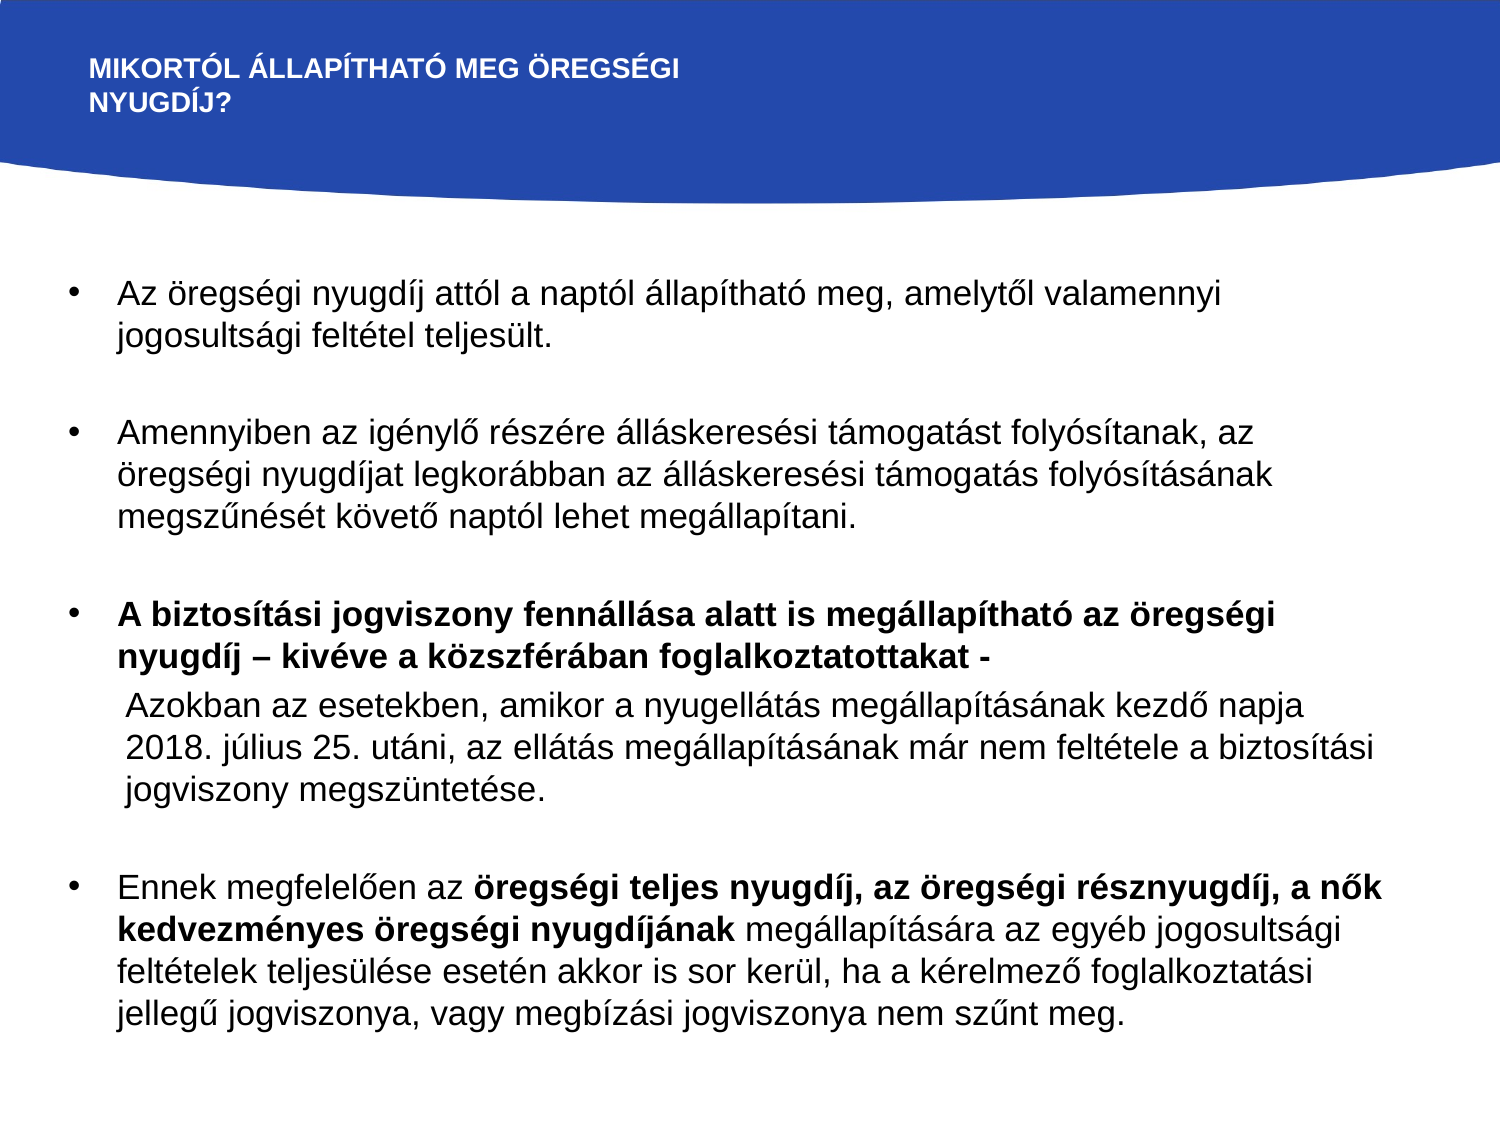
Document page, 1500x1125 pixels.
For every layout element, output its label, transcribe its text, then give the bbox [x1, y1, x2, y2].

list Az öregségi nyugdíj attól a naptól állapítható meg, amelytől valamennyi jogosultsági feltétel teljesült. Amennyiben az igénylő részére álláskeresési támogatást folyósítanak, az öregségi nyugdíjat legkorábban az álláskeresési támogatás folyósításának megszűnését követő naptól lehet megállapítani. A biztosítási jogviszony fennállása alatt is megállapítható az öregségi nyugdíj – kivéve a közszférában foglalkoztatottakat - Azokban az esetekben, amikor a nyugellátás megállapításának kezdő napja 2018. július 25. utáni, az ellátás megállapításának már nem feltétele a biztosítási jogviszony megszüntetése. Ennek megfelelően az öregségi teljes nyugdíj, az öregségi résznyugdíj, a nők kedvezményes öregségi nyugdíjának megállapítására az egyéb jogosultsági feltételek teljesülése esetén akkor is sor kerül, ha a kérelmező foglalkoztatási jellegű jogviszonya, vagy megbízási jogviszonya nem szűnt meg. [53, 262, 1404, 1071]
picture [0, 0, 1500, 1125]
title Mikortól állapítható meg öregségi nyugdíj? [73, 7, 845, 161]
